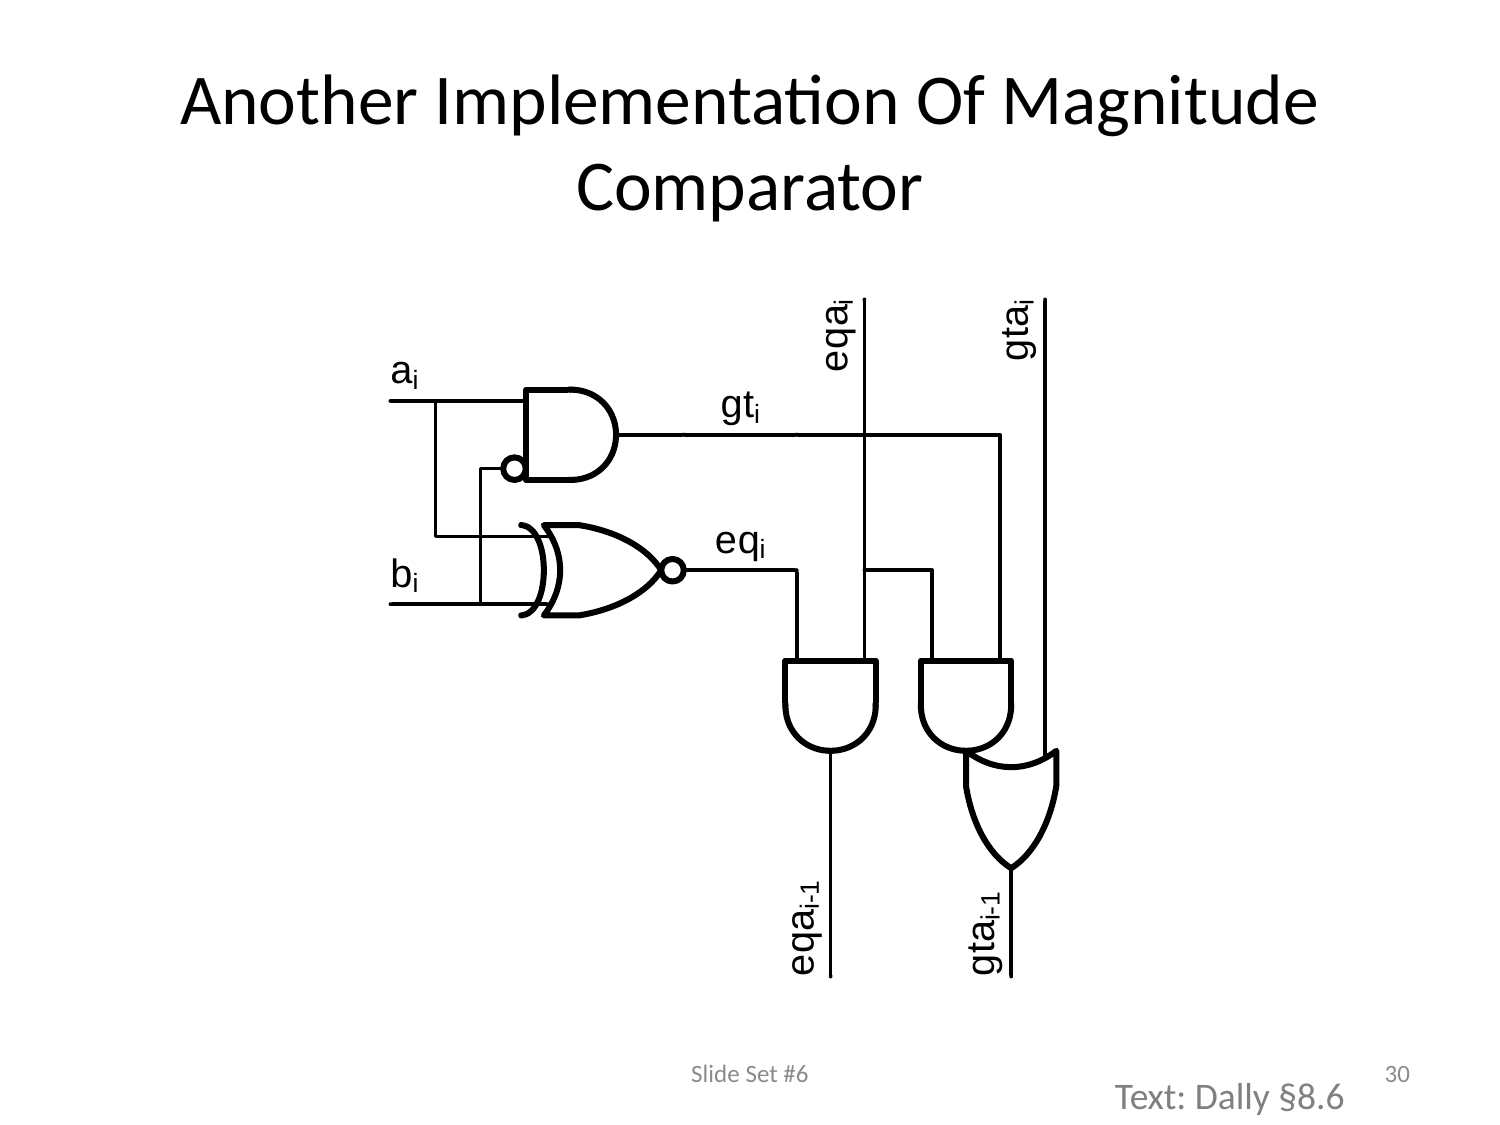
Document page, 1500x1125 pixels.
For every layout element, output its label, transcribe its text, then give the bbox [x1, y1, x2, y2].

picture [364, 279, 1063, 1001]
title Another Implementation Of Magnitude Comparator [75, 45, 1425, 233]
footer Slide Set #6 [512, 1042, 988, 1103]
slide_number 30 [1074, 1042, 1425, 1103]
text_box Text: Dally §8.6 [1100, 1103, 1363, 1125]
